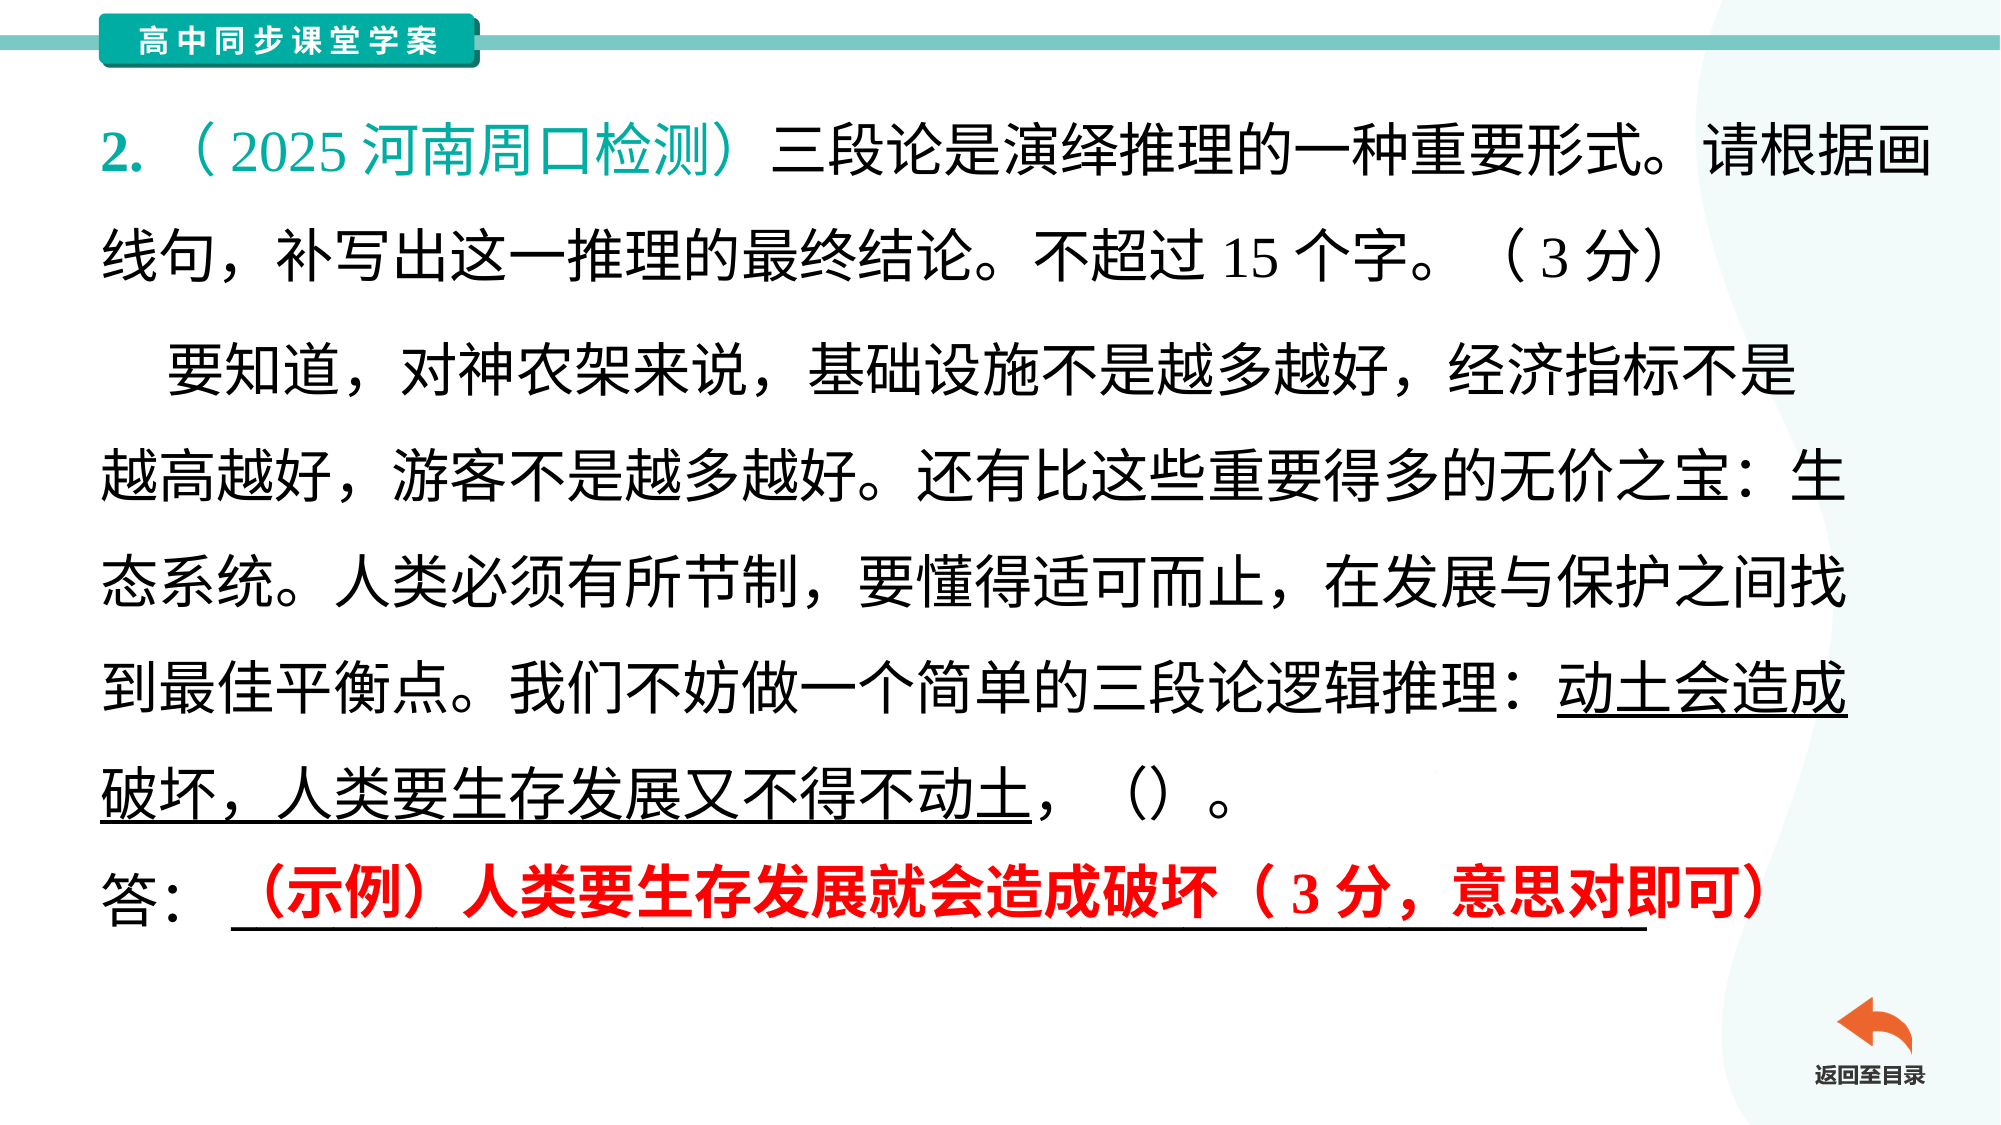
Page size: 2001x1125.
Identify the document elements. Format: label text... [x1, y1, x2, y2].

text_box 2.（2025河南周口检测）三段论是演绎推理的一种重要形式。请根据画 线句，补写出这一推理的最终结论。不超过15个字。（3分） [100, 76, 1899, 290]
text_box 要知道，对神农架来说，基础设施不是越多越好，经济指标不是 越高越好，游客不是越多越好。还有比这些重要得多的无价之宝：生 态系统。人类必须有所节制，要懂得适可而止，在发展与保护之间找 到最佳平衡点。我们不妨做一个简单的三段论逻辑推理：动土会造成 破坏，人类要生存发展又不得不动土，（）。 答：_______________________________________________________ [100, 296, 1899, 934]
text_box （示例）人类要生存发展就会造成破坏（3分，意思对即可） [216, 822, 1812, 925]
picture [0, 0, 2000, 1125]
